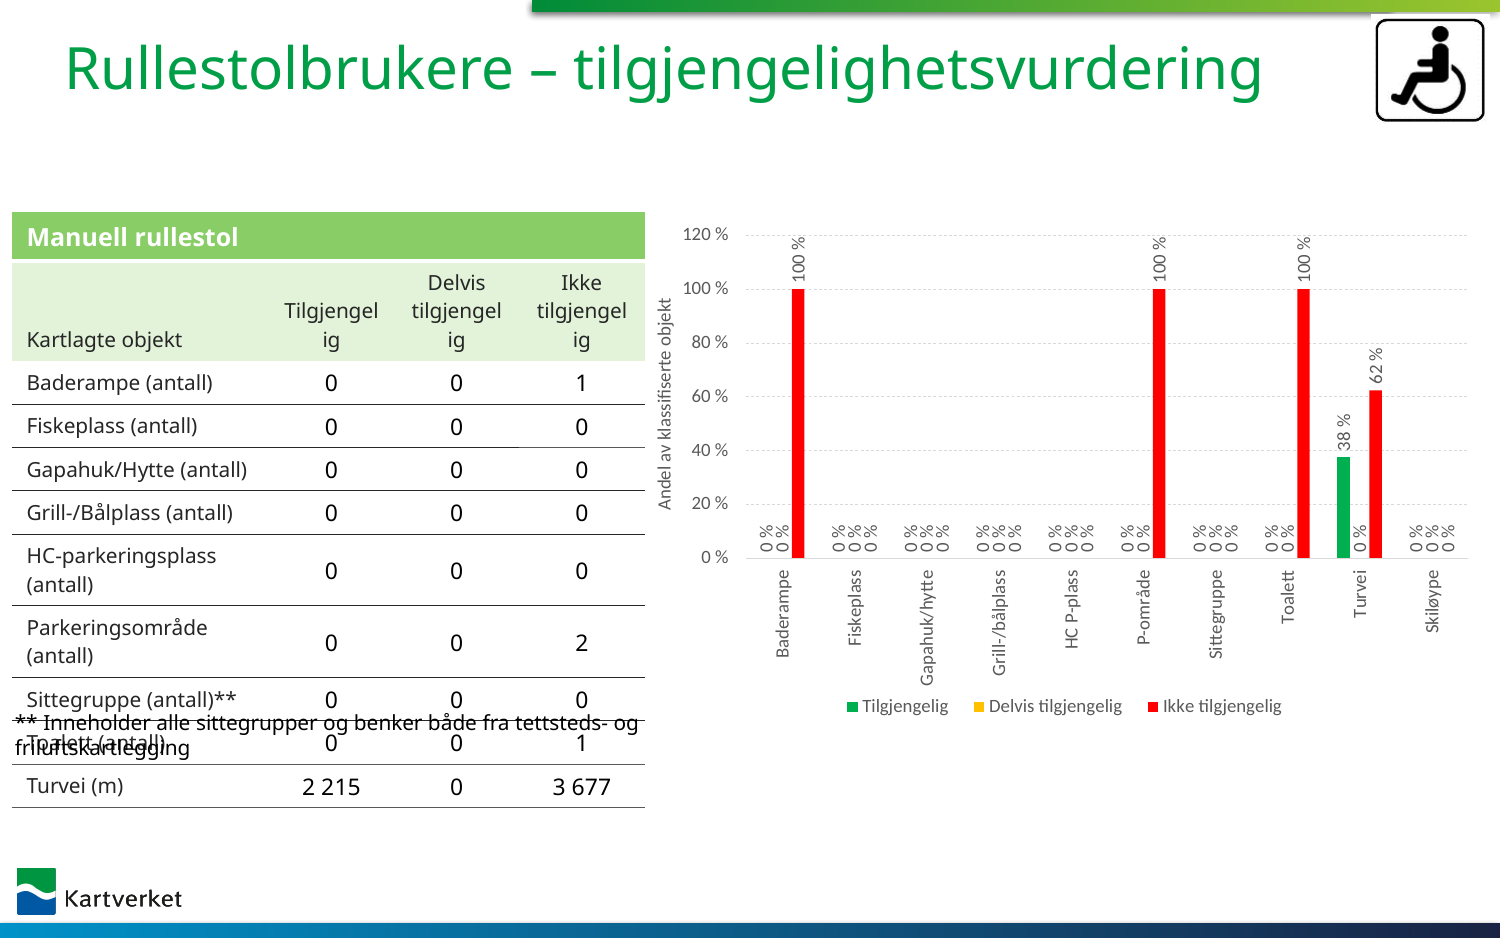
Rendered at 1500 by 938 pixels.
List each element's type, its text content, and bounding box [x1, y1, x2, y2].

table_cell Kartlagte objekt [12, 263, 269, 361]
table_cell Delvis tilgjengelig [394, 263, 519, 361]
table_cell 0 [394, 606, 519, 677]
table_cell 0 [269, 361, 394, 404]
table_cell 0 [519, 448, 638, 490]
table_cell Grill-/Bålplass (antall) [12, 491, 269, 534]
table_cell 0 [394, 678, 519, 702]
table_cell 0 [519, 405, 638, 447]
picture [1371, 13, 1491, 127]
table_cell 1 [519, 361, 638, 404]
table_cell 0 [269, 491, 394, 534]
table_cell Sittegruppe (antall)** [12, 678, 269, 702]
table_cell 0 [269, 405, 394, 447]
table_cell 0 [394, 361, 519, 404]
table_cell 3 677 [519, 768, 645, 807]
table_cell Turvei (m) [12, 768, 269, 807]
table_cell Baderampe (antall) [12, 361, 269, 404]
table_cell 0 [269, 678, 394, 702]
table_cell 0 [519, 491, 638, 534]
table_cell 0 [394, 768, 519, 807]
table_cell Parkeringsområde (antall) [12, 606, 269, 677]
table_cell Fiskeplass (antall) [12, 405, 269, 447]
table_cell 0 [394, 535, 519, 605]
table_cell Tilgjengelig [269, 263, 394, 361]
table_cell 0 [519, 535, 638, 605]
table_cell 2 [519, 606, 638, 677]
table_cell 0 [519, 678, 638, 702]
table_cell 0 [394, 448, 519, 490]
table_header Manuell rullestol [12, 212, 645, 259]
table_cell 0 [269, 535, 394, 605]
text_box Rullestolbrukere – tilgjengelighetsvurdering [49, 12, 1372, 109]
table_cell Gapahuk/Hytte (antall) [12, 448, 269, 490]
table_cell 0 [269, 606, 394, 677]
table_cell Ikke tilgjengelig [519, 263, 638, 361]
table_cell 0 [269, 448, 394, 490]
text_box ** Inneholder alle sittegrupper og benker både fra tettsteds- og friluftskartlegging [0, 702, 745, 768]
picture [643, 218, 1480, 728]
table_cell 0 [394, 491, 519, 534]
table_cell 2 215 [269, 768, 394, 807]
table_cell 0 [394, 405, 519, 447]
table_cell HC-parkeringsplass (antall) [12, 535, 269, 605]
